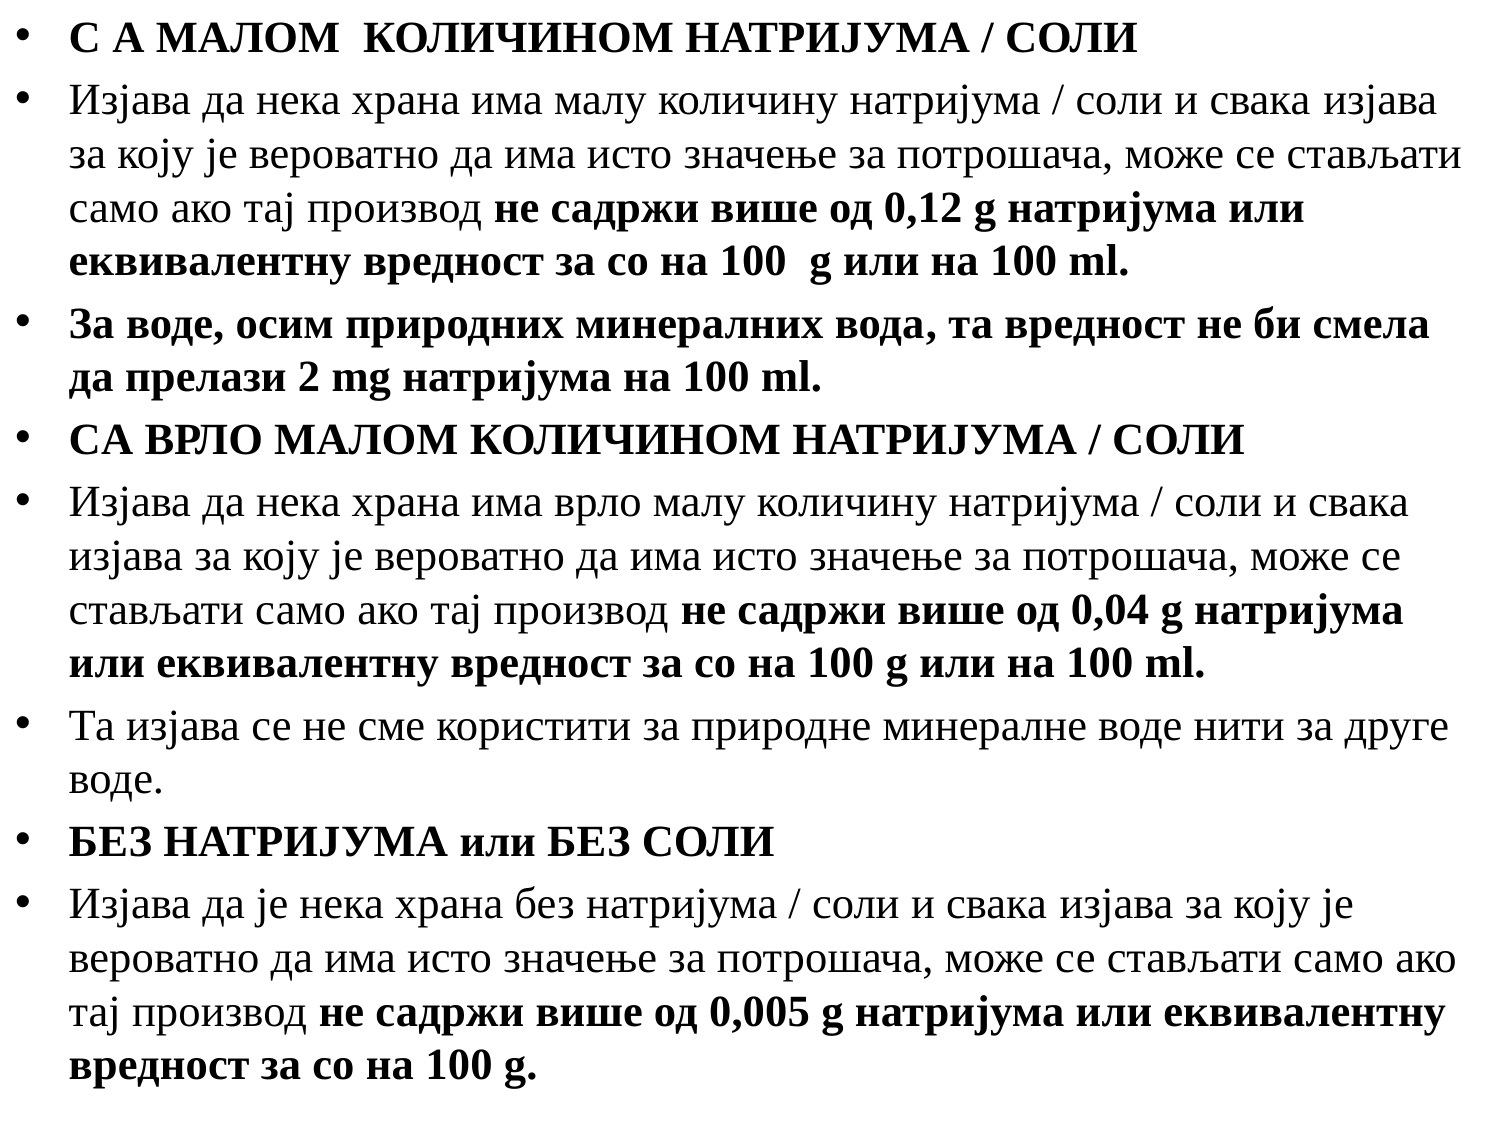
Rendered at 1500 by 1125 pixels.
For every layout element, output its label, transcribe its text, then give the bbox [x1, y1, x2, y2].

list С А МАЛОМ КОЛИЧИНОМ НАТРИЈУМА / СОЛИ Изјава да нека храна има малу количину натријума / соли и свака изјава за коју је вероватно да има исто значење за потрошача, може се стављати само ако тај производ не садржи више од 0,12 g натријума или еквивалентну вредност за со на 100 g или на 100 ml. За воде, осим природних минералних вода, та вредност не би смела да прелази 2 mg натријума на 100 ml. СА ВРЛО МАЛОМ КОЛИЧИНОМ НАТРИЈУМА / СОЛИ Изјава да нека храна има врло малу количину натријума / соли и свака изјава за коју је вероватно да има исто значење за потрошача, може се стављати само ако тај производ не садржи више од 0,04 g натријума или еквивалентну вредност за со на 100 g или на 100 ml. Та изјава се не сме користити за природне минералне воде нити за друге воде. БЕЗ НАТРИЈУМА или БЕЗ СОЛИ Изјава да је нека храна без натријума / соли и свака изјава за коју је вероватно да има исто значење за потрошача, може се стављати само ако тај производ не садржи више од 0,005 g натријума или еквивалентну вредност за со на 100 g. [0, 0, 1500, 1125]
